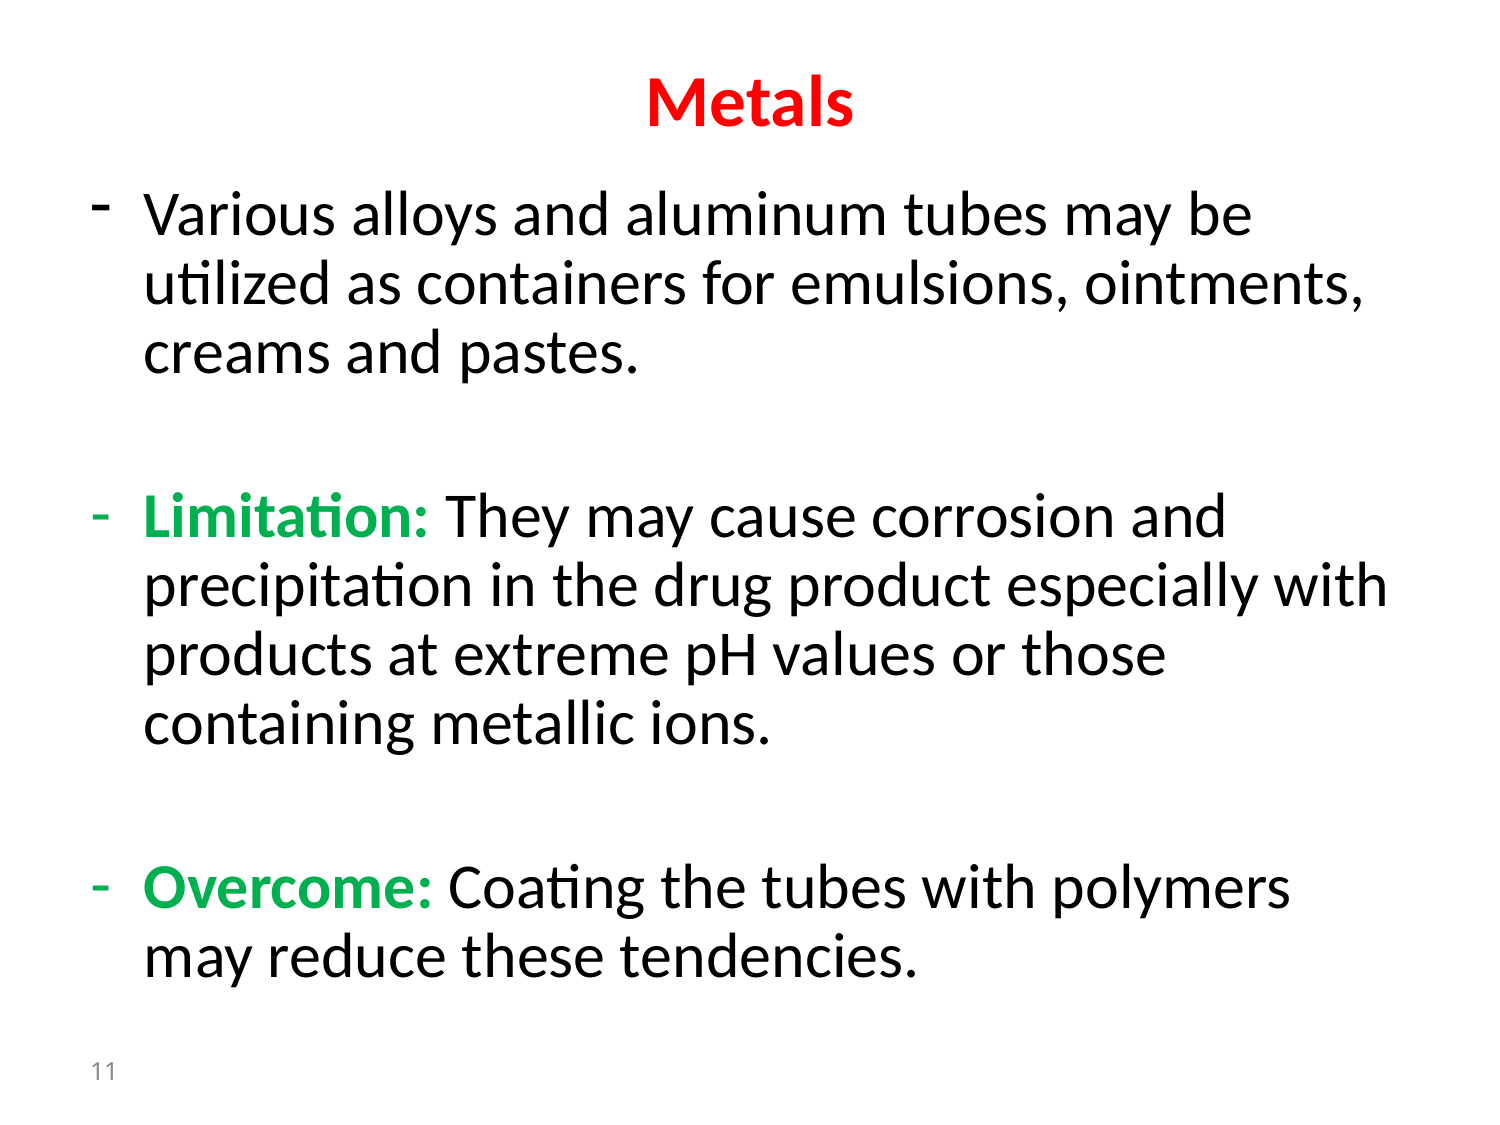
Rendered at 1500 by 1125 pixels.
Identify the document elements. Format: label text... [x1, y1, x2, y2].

list Various alloys and aluminum tubes may be utilized as containers for emulsions, ointments, creams and pastes. Limitation: They may cause corrosion and precipitation in the drug product especially with products at extreme pH values or those containing metallic ions. Overcome: Coating the tubes with polymers may reduce these tendencies. [75, 172, 1425, 1005]
title Metals [75, 45, 1425, 149]
slide_number 11 [75, 1042, 425, 1103]
